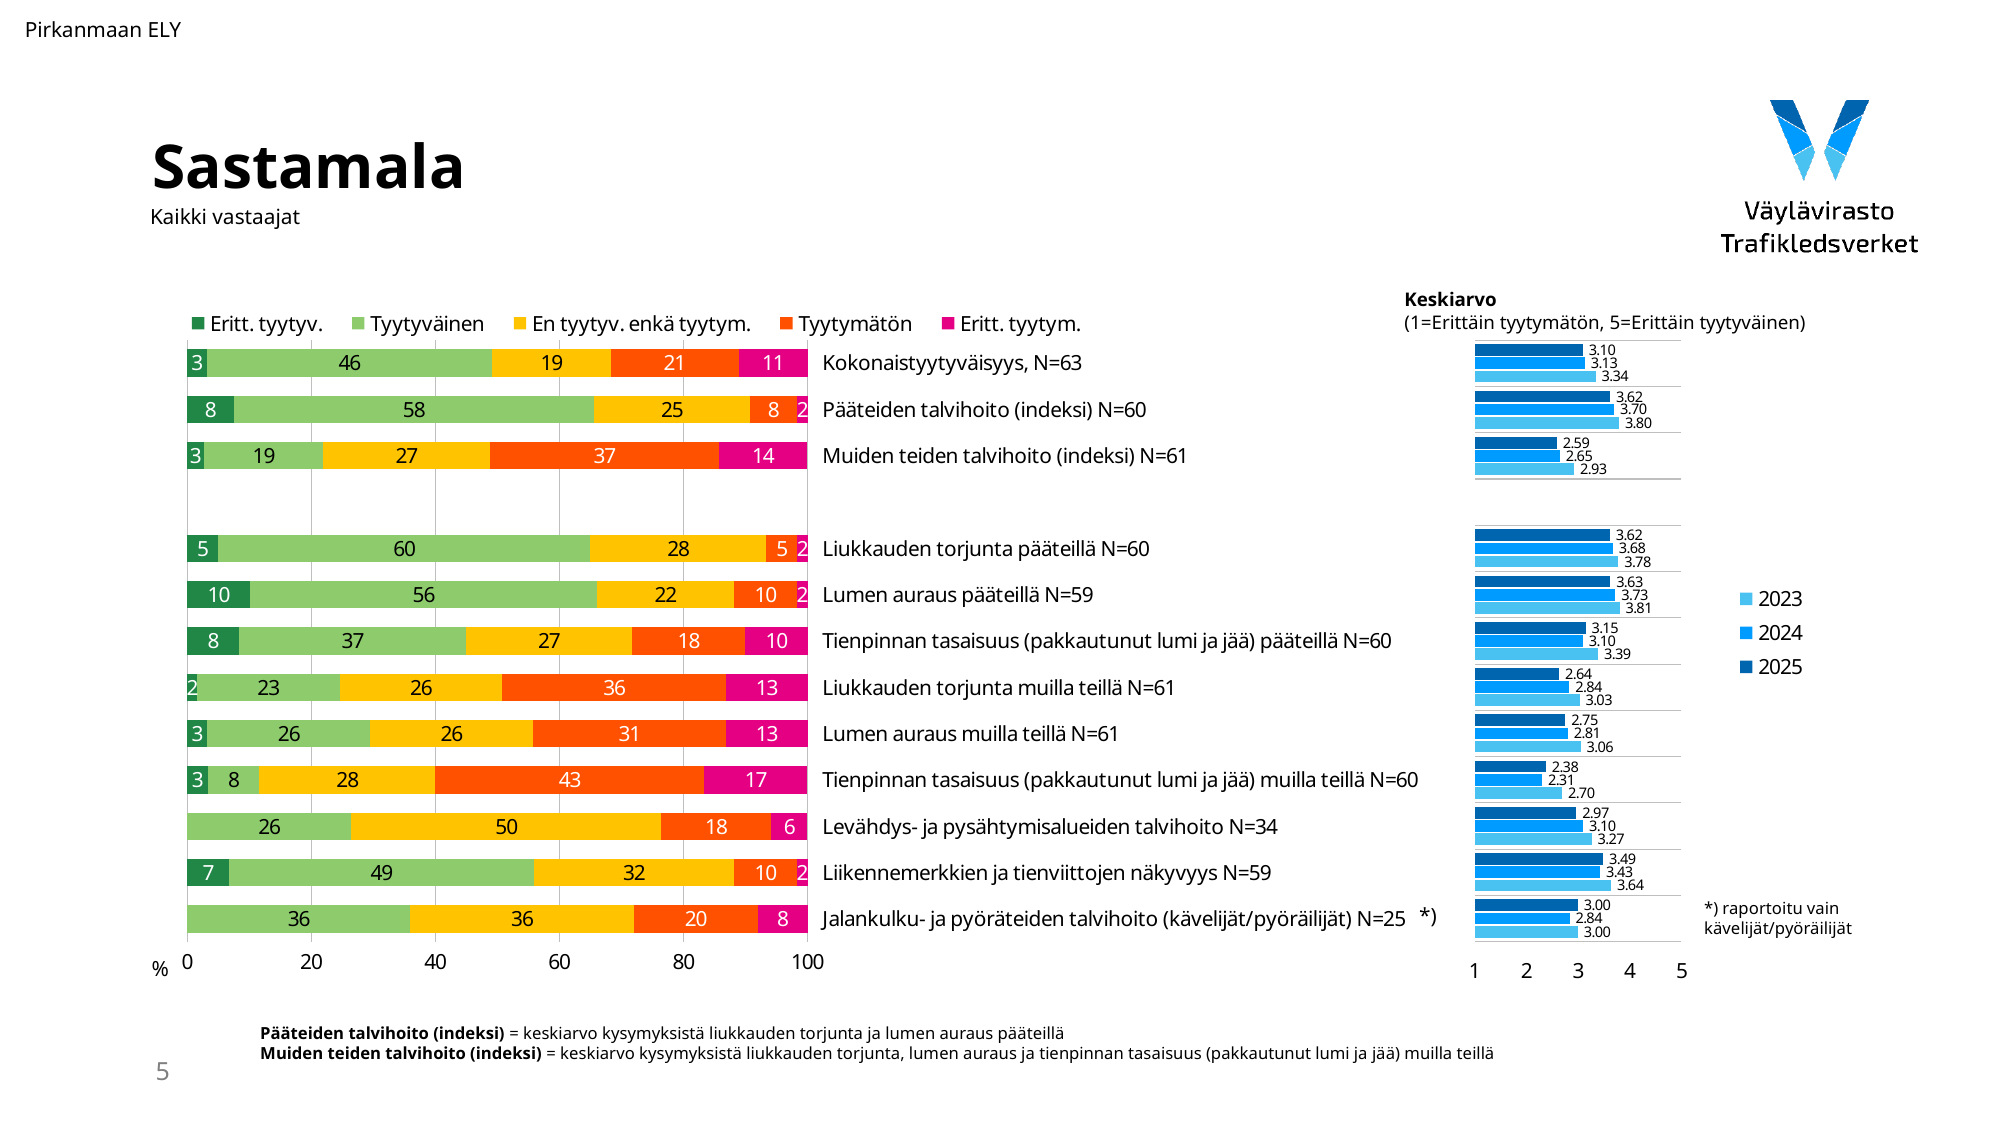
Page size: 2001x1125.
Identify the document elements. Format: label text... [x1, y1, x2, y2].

picture [1682, 62, 1958, 292]
text_box Pääteiden talvihoito (indeksi) = keskiarvo kysymyksistä liukkauden torjunta ja lumen auraus pääteillä Muiden teiden talvihoito (indeksi) = keskiarvo kysymyksistä liukkauden torjunta, lumen auraus ja tienpinnan tasaisuus (pakkautunut lumi ja jää) muilla teillä [245, 1015, 1520, 1094]
text_box Pirkanmaan ELY [10, 9, 197, 50]
text_box % [136, 948, 184, 989]
chart [168, 281, 1822, 985]
text_box Keskiarvo (1=Erittäin tyytymätön, 5=Erittäin tyytyväinen) [1389, 280, 1826, 341]
footer [0, 1042, 675, 1103]
text_box *) raportoitu vain kävelijät/pyöräilijät [1822, 890, 1868, 945]
text_box Kaikki vastaajat [135, 196, 315, 237]
title Sastamala [137, 59, 1555, 278]
